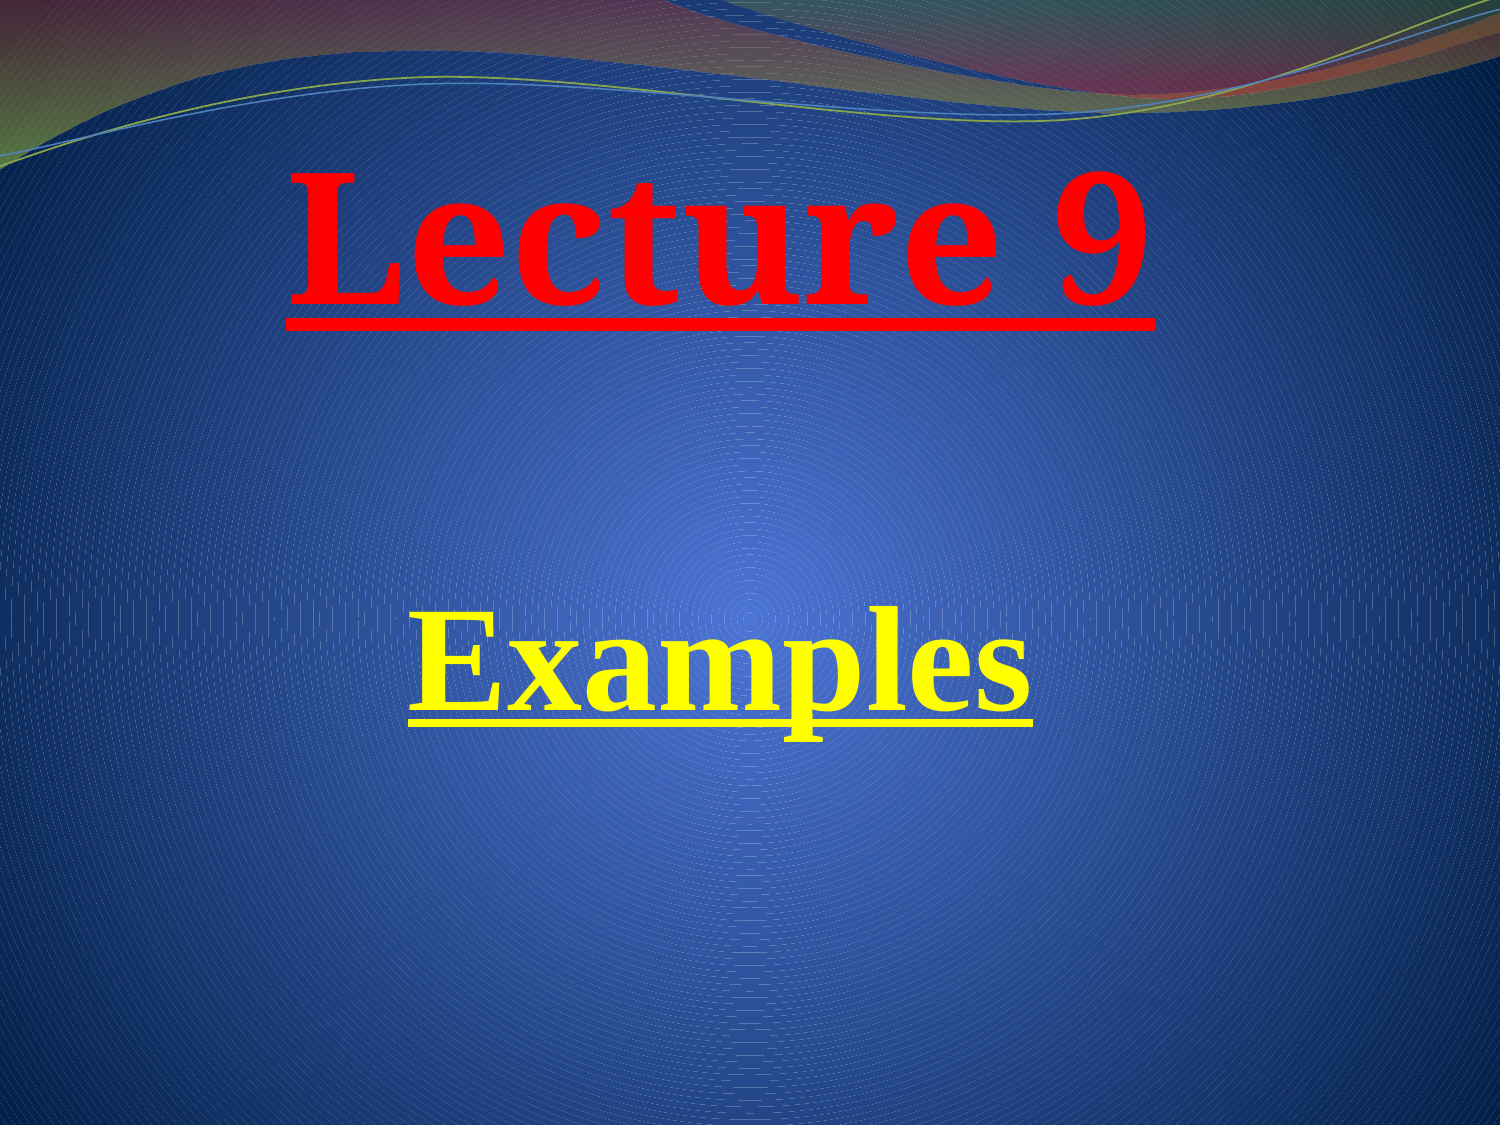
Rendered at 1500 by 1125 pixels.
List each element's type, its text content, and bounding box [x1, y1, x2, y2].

text_box Lecture 9 Examples [76, 113, 1365, 749]
